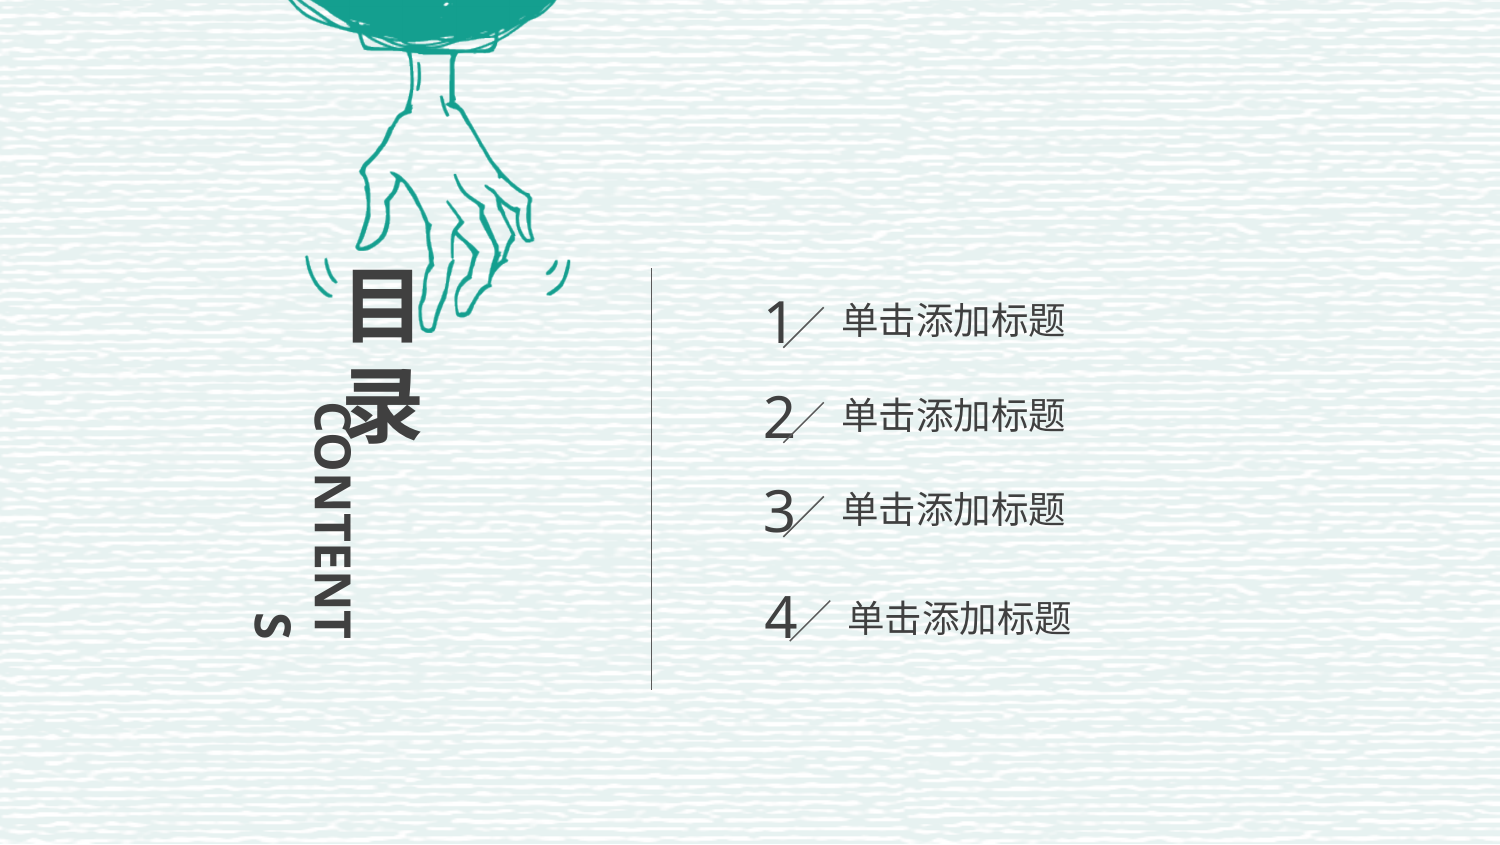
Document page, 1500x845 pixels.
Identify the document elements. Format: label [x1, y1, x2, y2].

picture [0, 0, 1500, 844]
text_box [747, 277, 824, 364]
text_box [748, 572, 831, 659]
text_box [296, 342, 397, 655]
text_box [747, 466, 824, 554]
text_box [747, 372, 824, 459]
